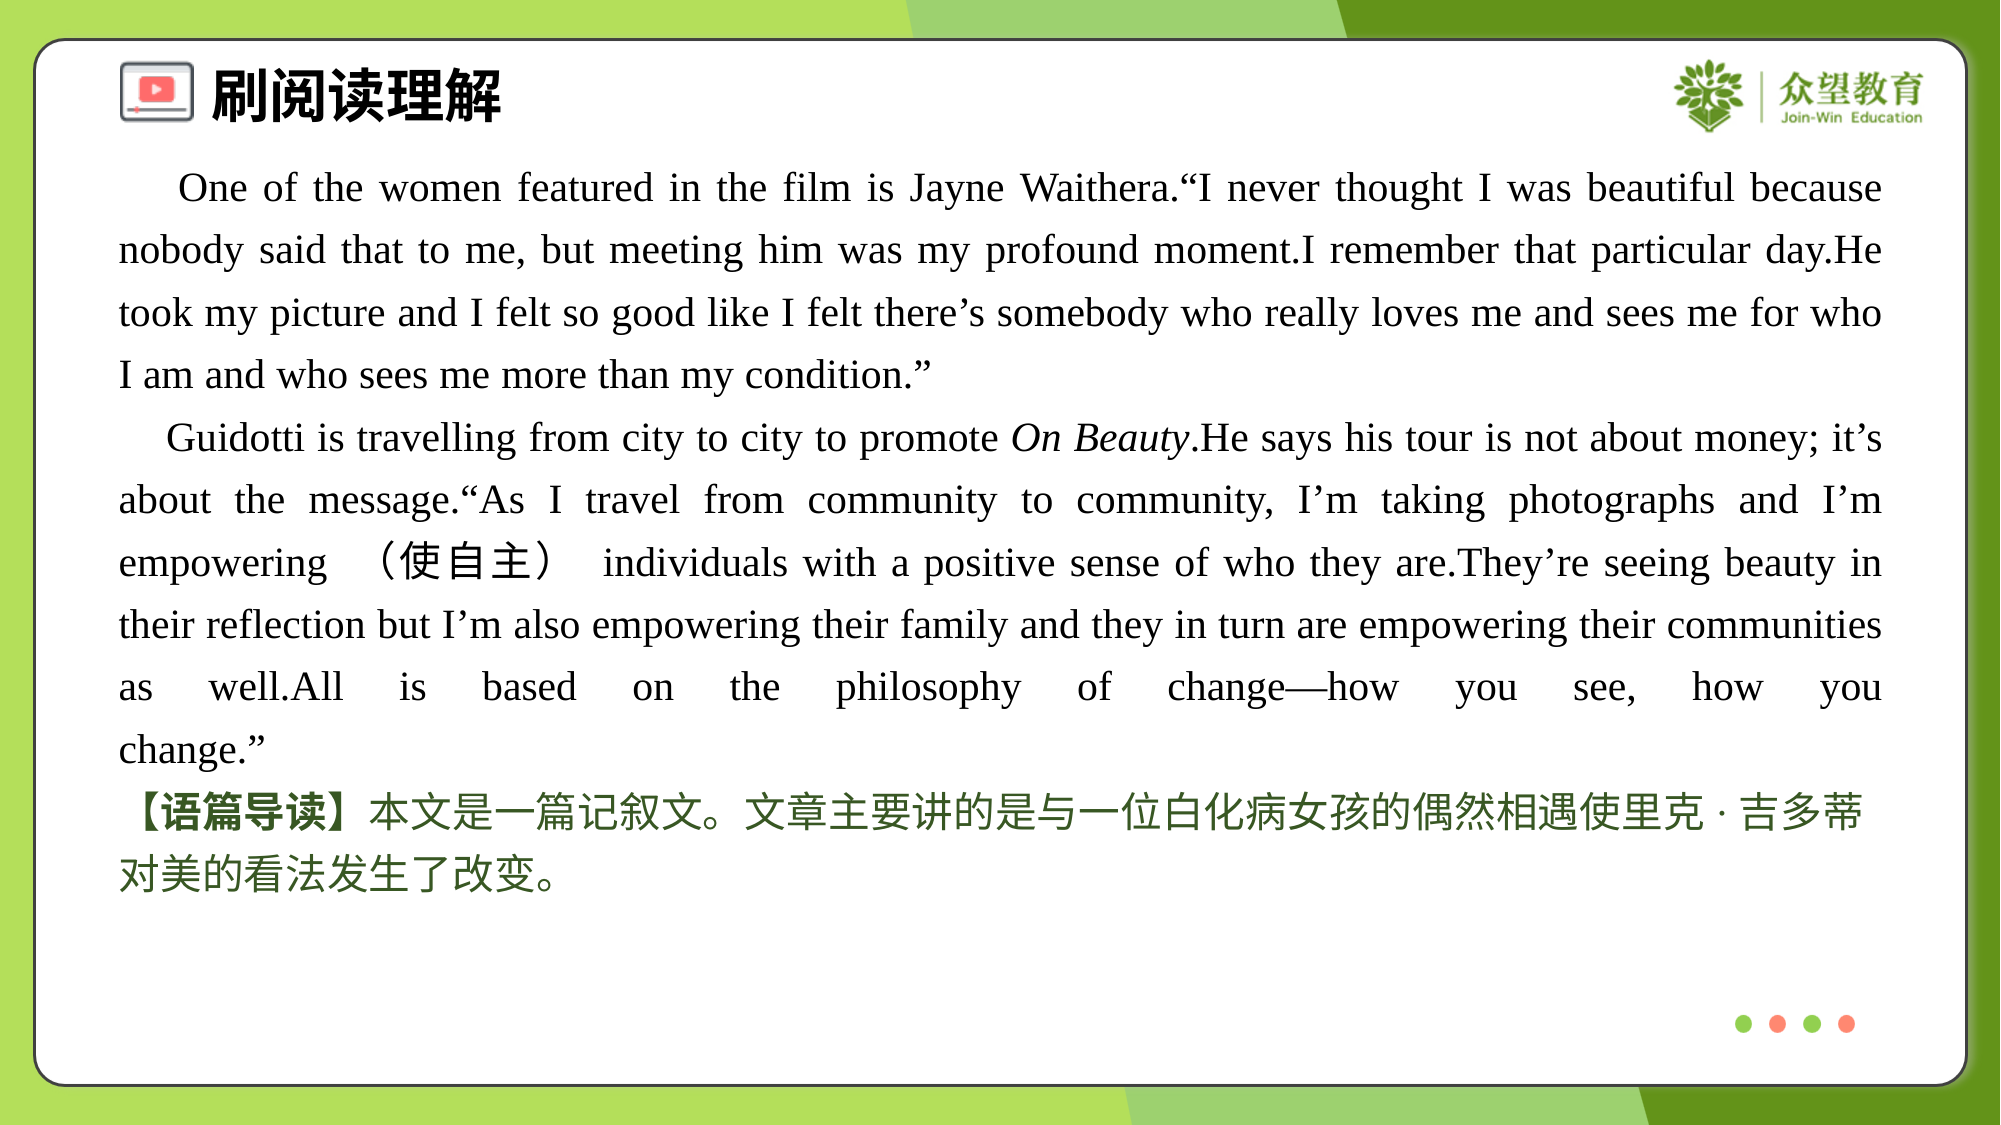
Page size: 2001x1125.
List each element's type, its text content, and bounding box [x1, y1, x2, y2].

picture [0, 0, 2000, 1125]
text_box One of the women featured in the film is Jayne Waithera.“I never thought I was beautiful because nobody said that to me, but meeting him was my profound moment.I remember that particular day.He took my picture and I felt so good like I felt there’s somebody who really loves me and sees me for who I am and who sees me more than my condition.” Guidotti is travelling from city to city to promote On Beauty.He says his tour is not about money; it’s about the message.“As I travel from community to community, I’m taking photographs and I’m empowering （使自主） individuals with a positive sense of who they are.They’re seeing beauty in their reflection but I’m also empowering their family and they in turn are empowering their communities as well.All is based on the philosophy of change—how you see, how you change.”#1.5 [118, 146, 1883, 766]
text_box 【语篇导读】本文是一篇记叙文。文章主要讲的是与一位白化病女孩的偶然相遇使里克·吉多蒂对美的看法发生了改变。 [118, 772, 1883, 894]
